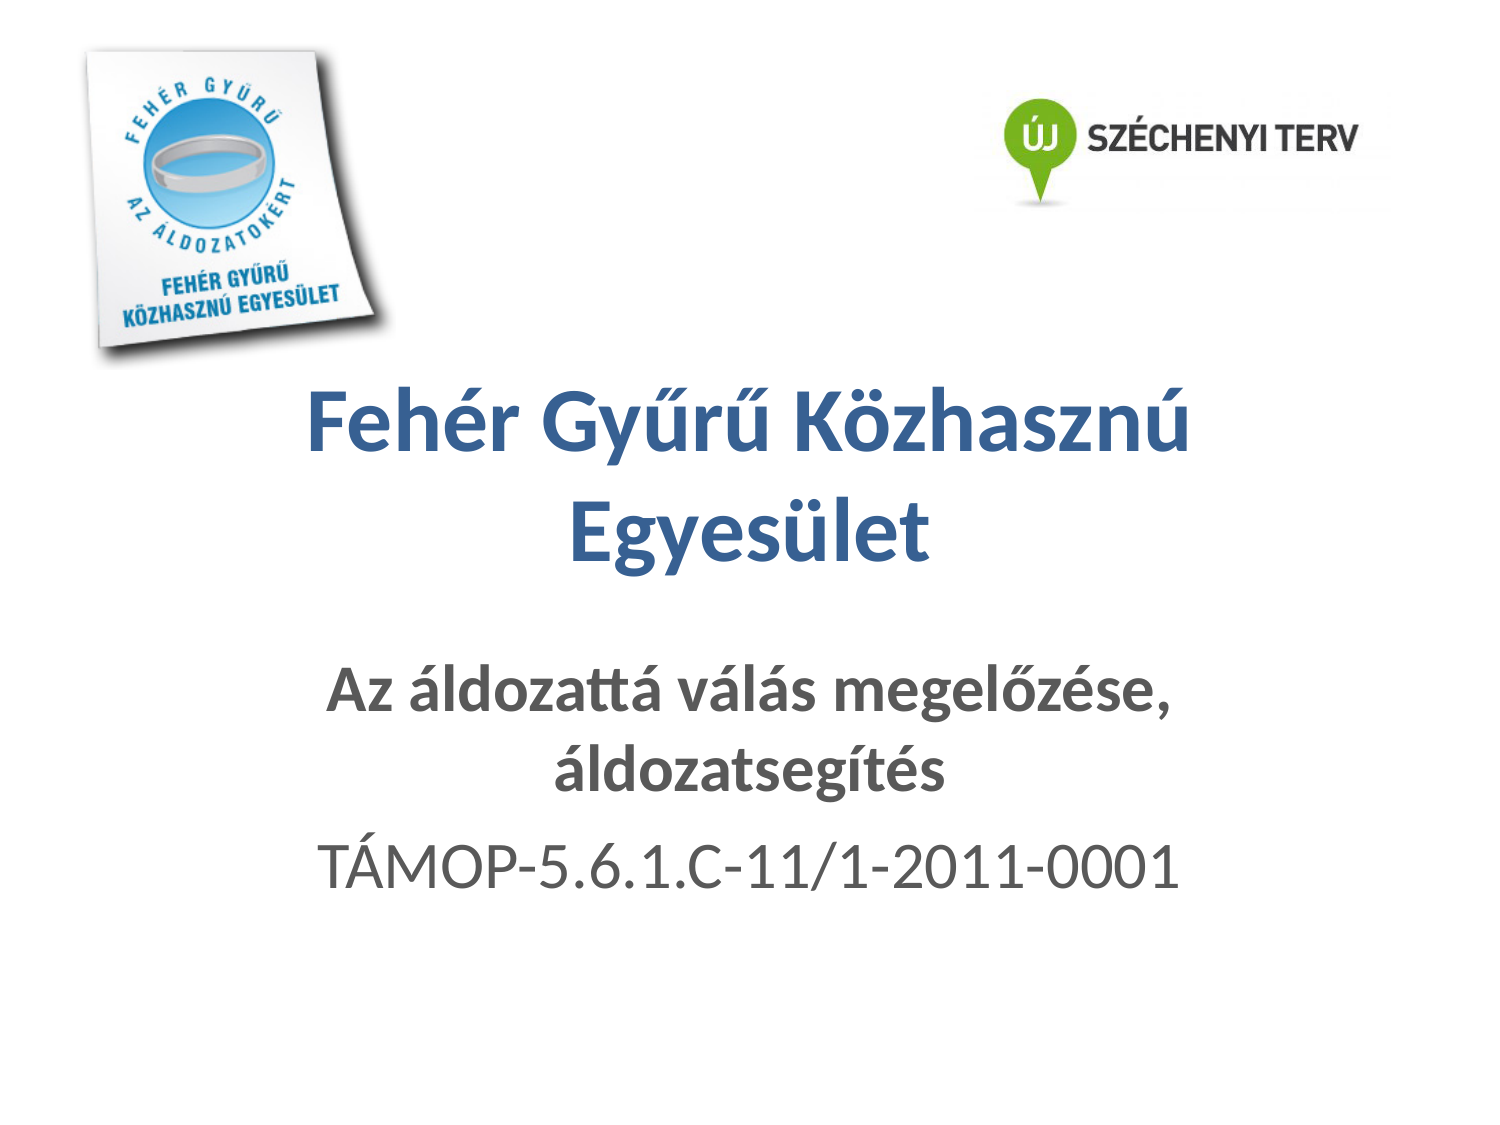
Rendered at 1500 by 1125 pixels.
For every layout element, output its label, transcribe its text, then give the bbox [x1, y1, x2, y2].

text_box Fehér Gyűrű Közhasznú Egyesület [112, 349, 1388, 591]
picture [974, 89, 1391, 214]
text_box Az áldozattá válás megelőzése, áldozatsegítés TÁMOP-5.6.1.C-11/1-2011-0001 [224, 637, 1275, 925]
picture [64, 30, 397, 370]
table_header [510, 547, 990, 577]
